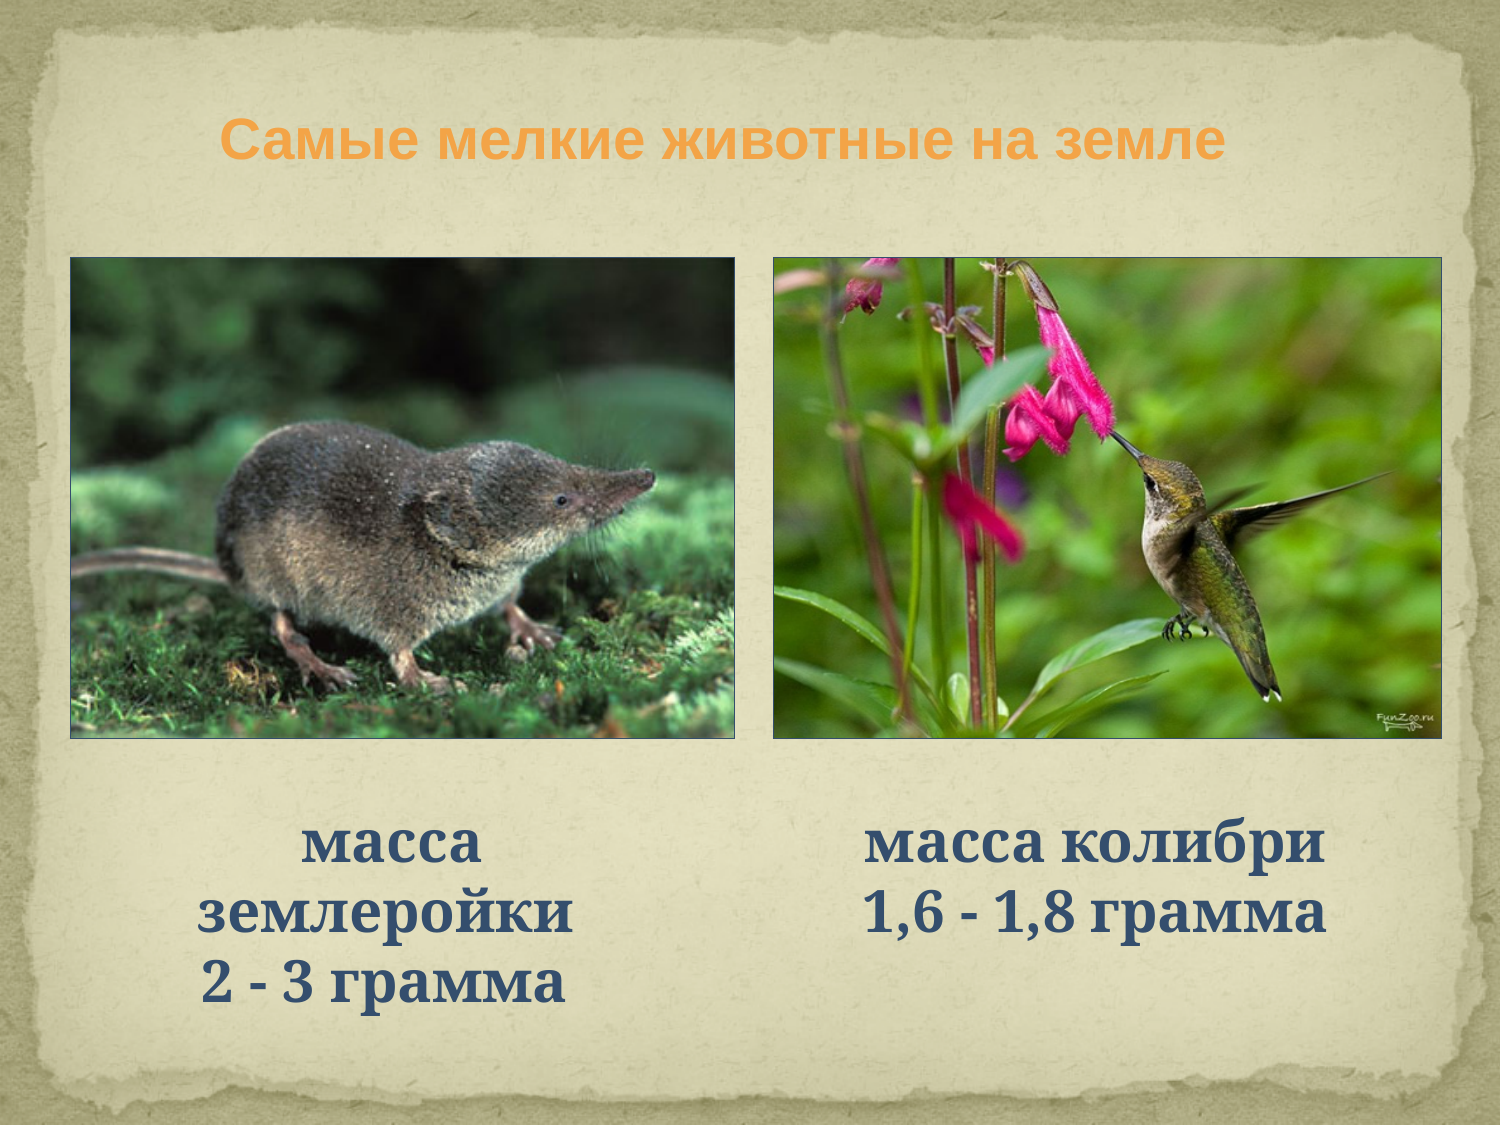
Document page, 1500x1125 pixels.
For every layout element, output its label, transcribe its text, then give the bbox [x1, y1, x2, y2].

text_box Самые мелкие животные на земле [204, 93, 1242, 179]
picture [71, 258, 735, 739]
text_box масса землеройки 2 - 3 грамма [93, 796, 692, 1022]
picture [774, 258, 1442, 739]
text_box масса колибри 1,6 - 1,8 грамма [843, 796, 1348, 952]
